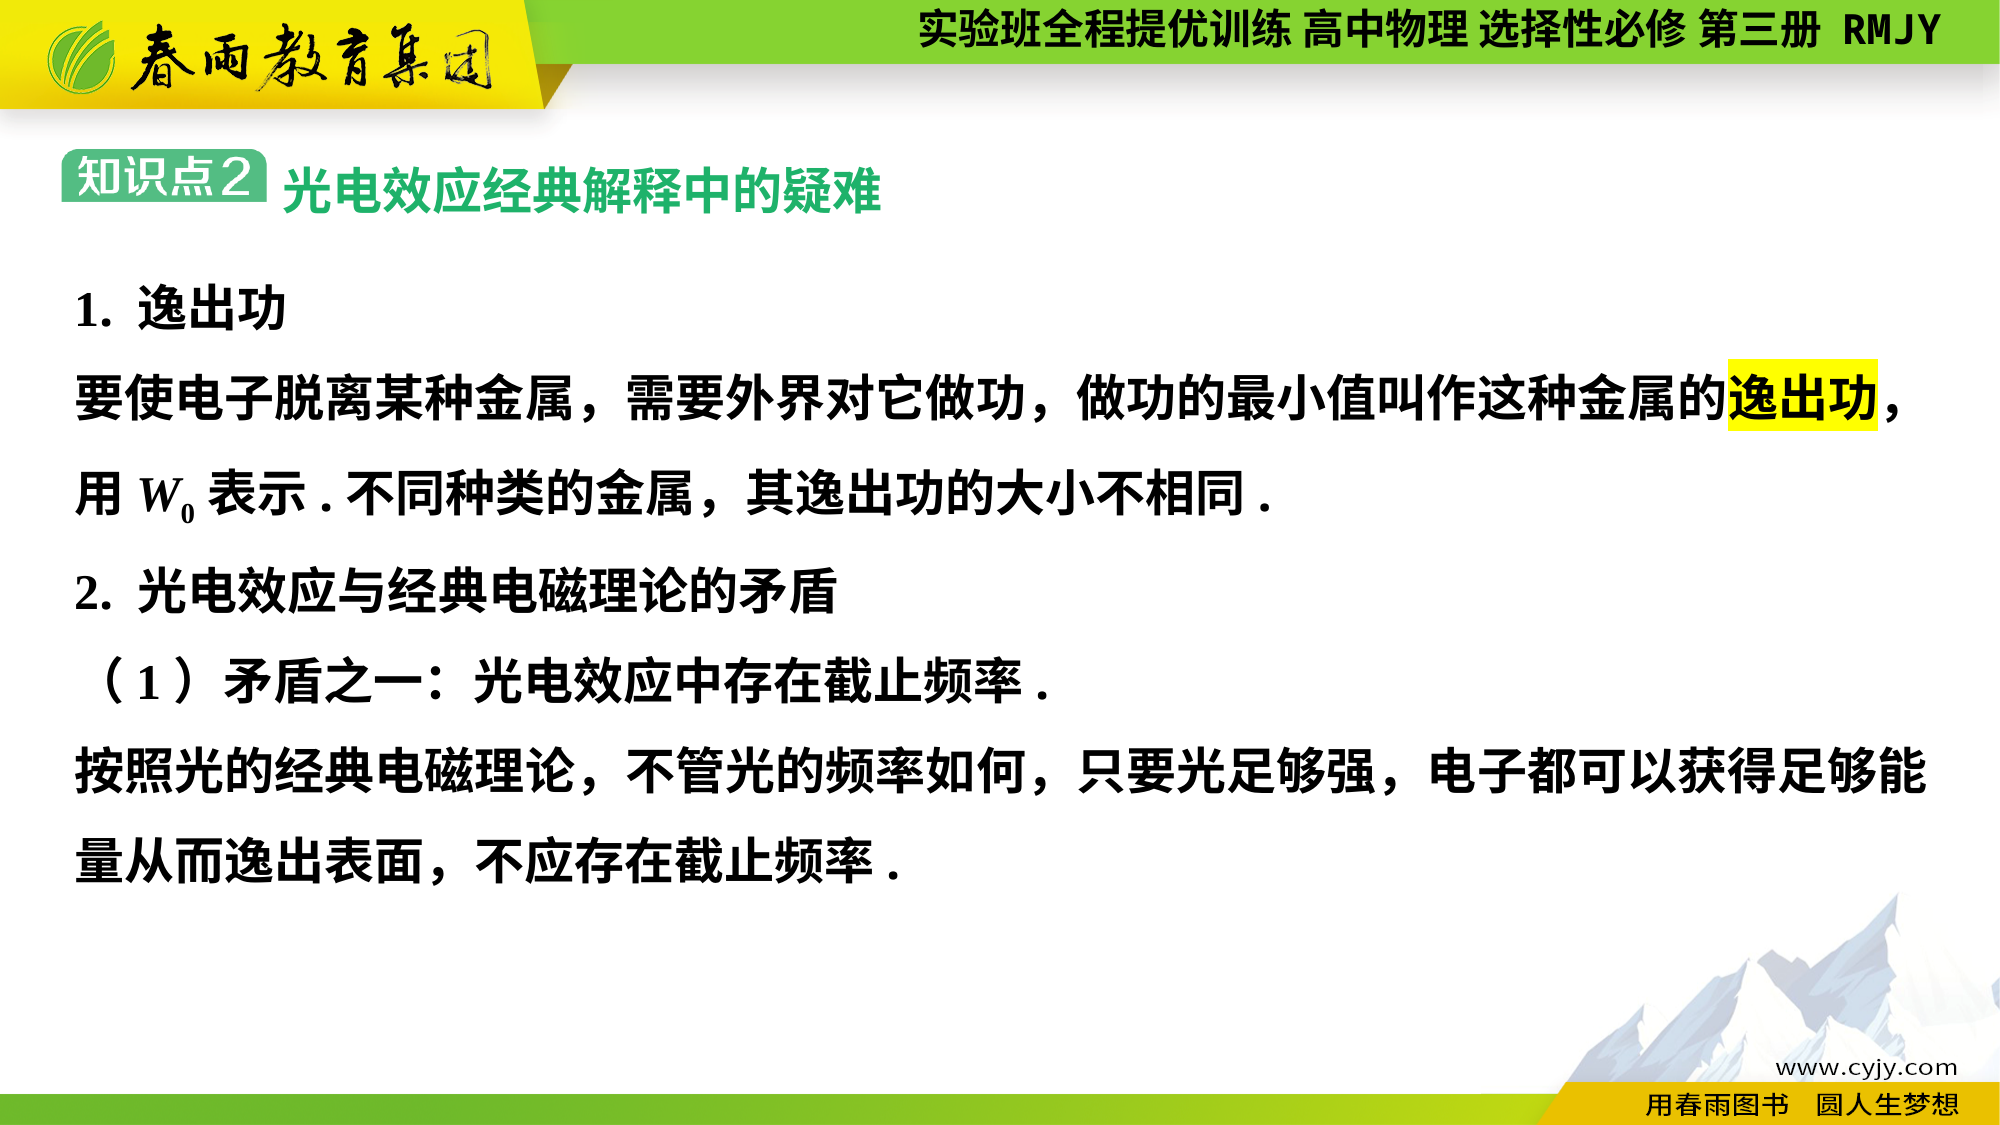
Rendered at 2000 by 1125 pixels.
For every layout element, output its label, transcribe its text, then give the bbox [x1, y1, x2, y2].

text_box 光电效应经典解释中的疑难 [267, 122, 1944, 228]
list 1. 逸出功 要使电子脱离某种金属，需要外界对它做功，做功的最小值叫作这种金属的逸出功，用W0表示.不同种类的金属，其逸出功的大小不相同. 2. 光电效应与经典电磁理论的矛盾 （1）矛盾之一：光电效应中存在截止频率. 按照光的经典电磁理论，不管光的频率如何，只要光足够强，电子都可以获得足够能量从而逸出表面，不应存在截止频率. [59, 239, 1944, 880]
picture [0, 0, 2000, 1125]
